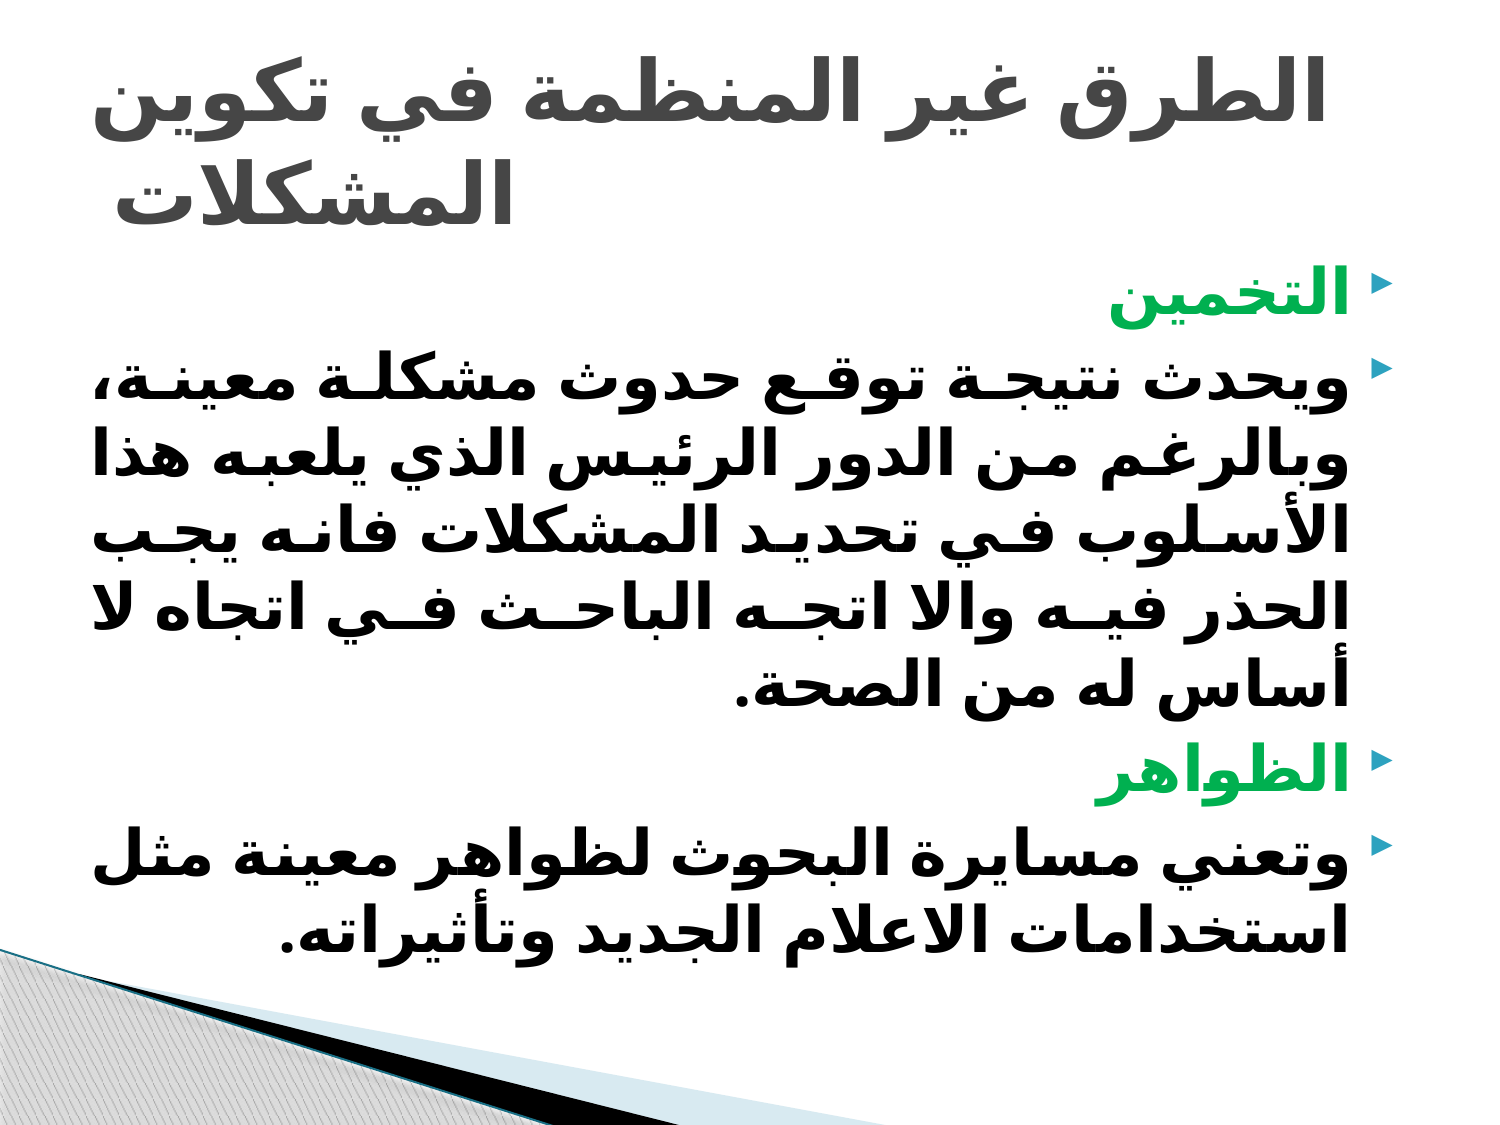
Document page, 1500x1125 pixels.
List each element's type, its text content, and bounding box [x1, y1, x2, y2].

title الطرق غير المنظمة في تكوين المشكلات [75, 45, 1425, 233]
list التخمين ويحدث نتيجة توقع حدوث مشكلة معينة، وبالرغم من الدور الرئيس الذي يلعبه هذا الأسلوب في تحديد المشكلات فانه يجب الحذر فيه والا اتجه الباحث في اتجاه لا أساس له من الصحة. الظواهر وتعني مسايرة البحوث لظواهر معينة مثل استخدامات الاعلام الجديد وتأثيراته. [75, 243, 1425, 986]
